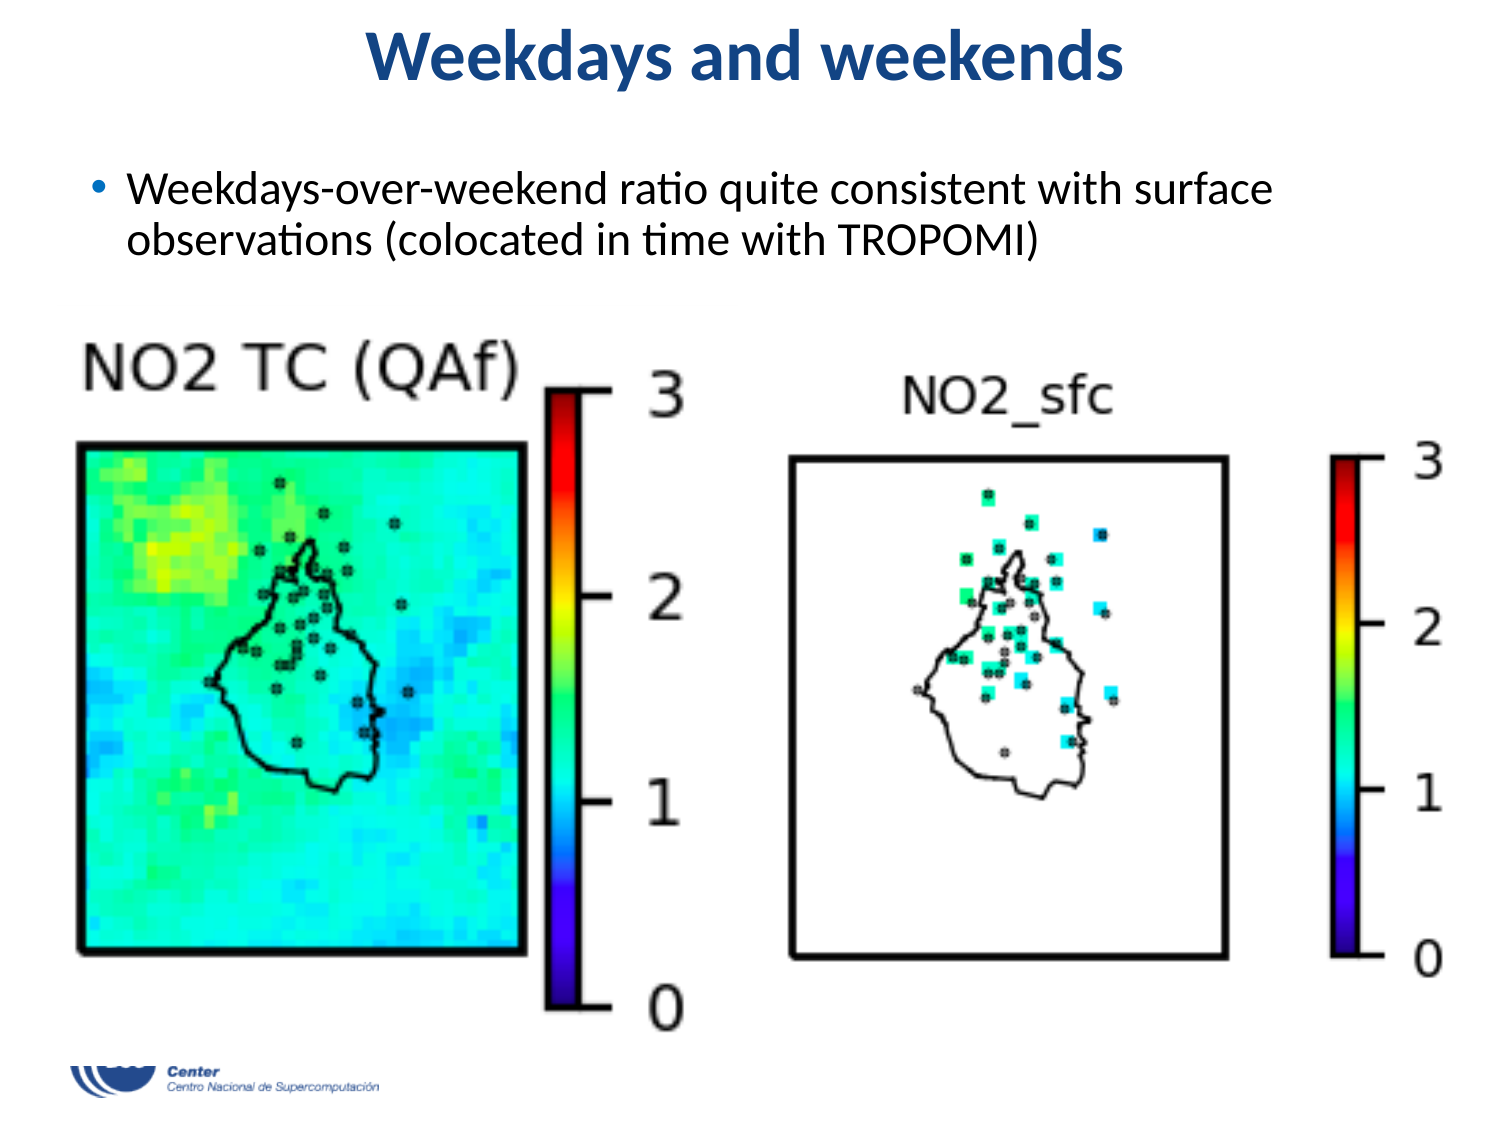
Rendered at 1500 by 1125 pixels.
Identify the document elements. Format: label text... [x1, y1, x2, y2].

picture [57, 304, 738, 1098]
title Weekdays and weekends [284, 0, 1207, 114]
picture [751, 344, 1489, 1008]
list Weekdays-over-weekend ratio quite consistent with surface observations (colocated in time with TROPOMI) [66, 133, 1396, 296]
